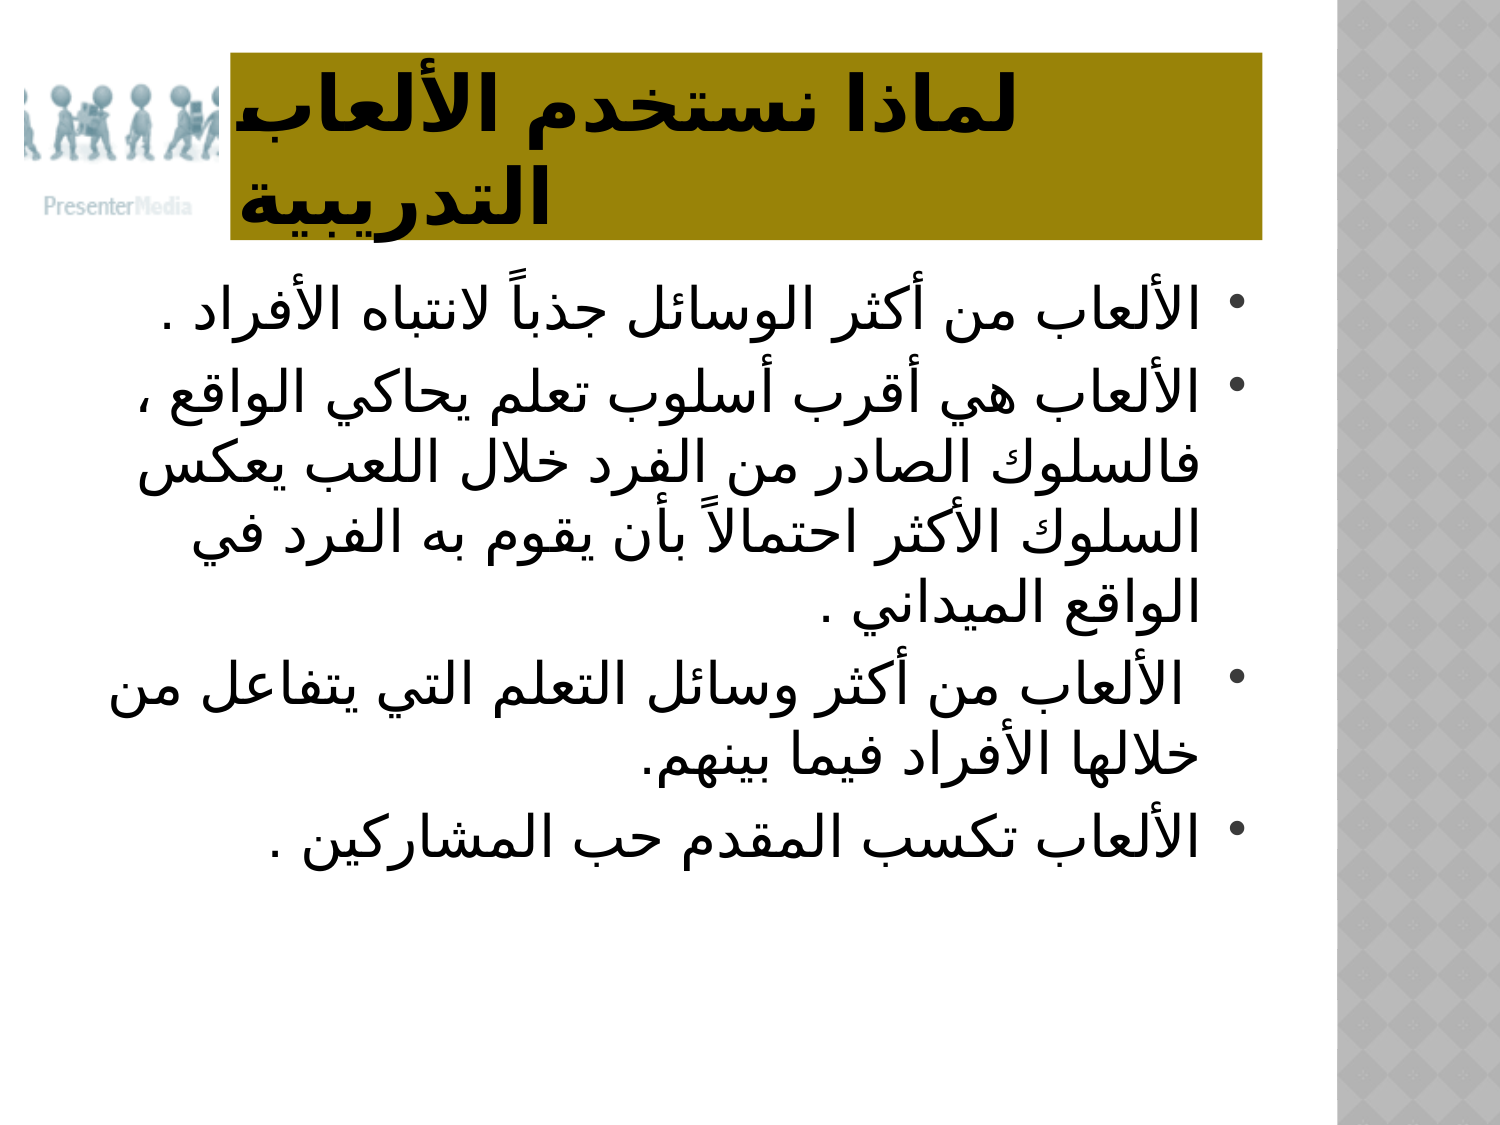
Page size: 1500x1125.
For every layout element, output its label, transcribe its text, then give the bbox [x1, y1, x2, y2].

list الألعاب من أكثر الوسائل جذباً لانتباه الأفراد . الألعاب هي أقرب أسلوب تعلم يحاكي الواقع ، فالسلوك الصادر من الفرد خلال اللعب يعكس السلوك الأكثر احتمالاً بأن يقوم به الفرد في الواقع الميداني . الألعاب من أكثر وسائل التعلم التي يتفاعل من خلالها الأفراد فيما بينهم. الألعاب تكسب المقدم حب المشاركين . [75, 264, 1263, 1060]
title لماذا نستخدم الألعاب التدريبية [230, 52, 1263, 241]
picture [24, 27, 219, 232]
